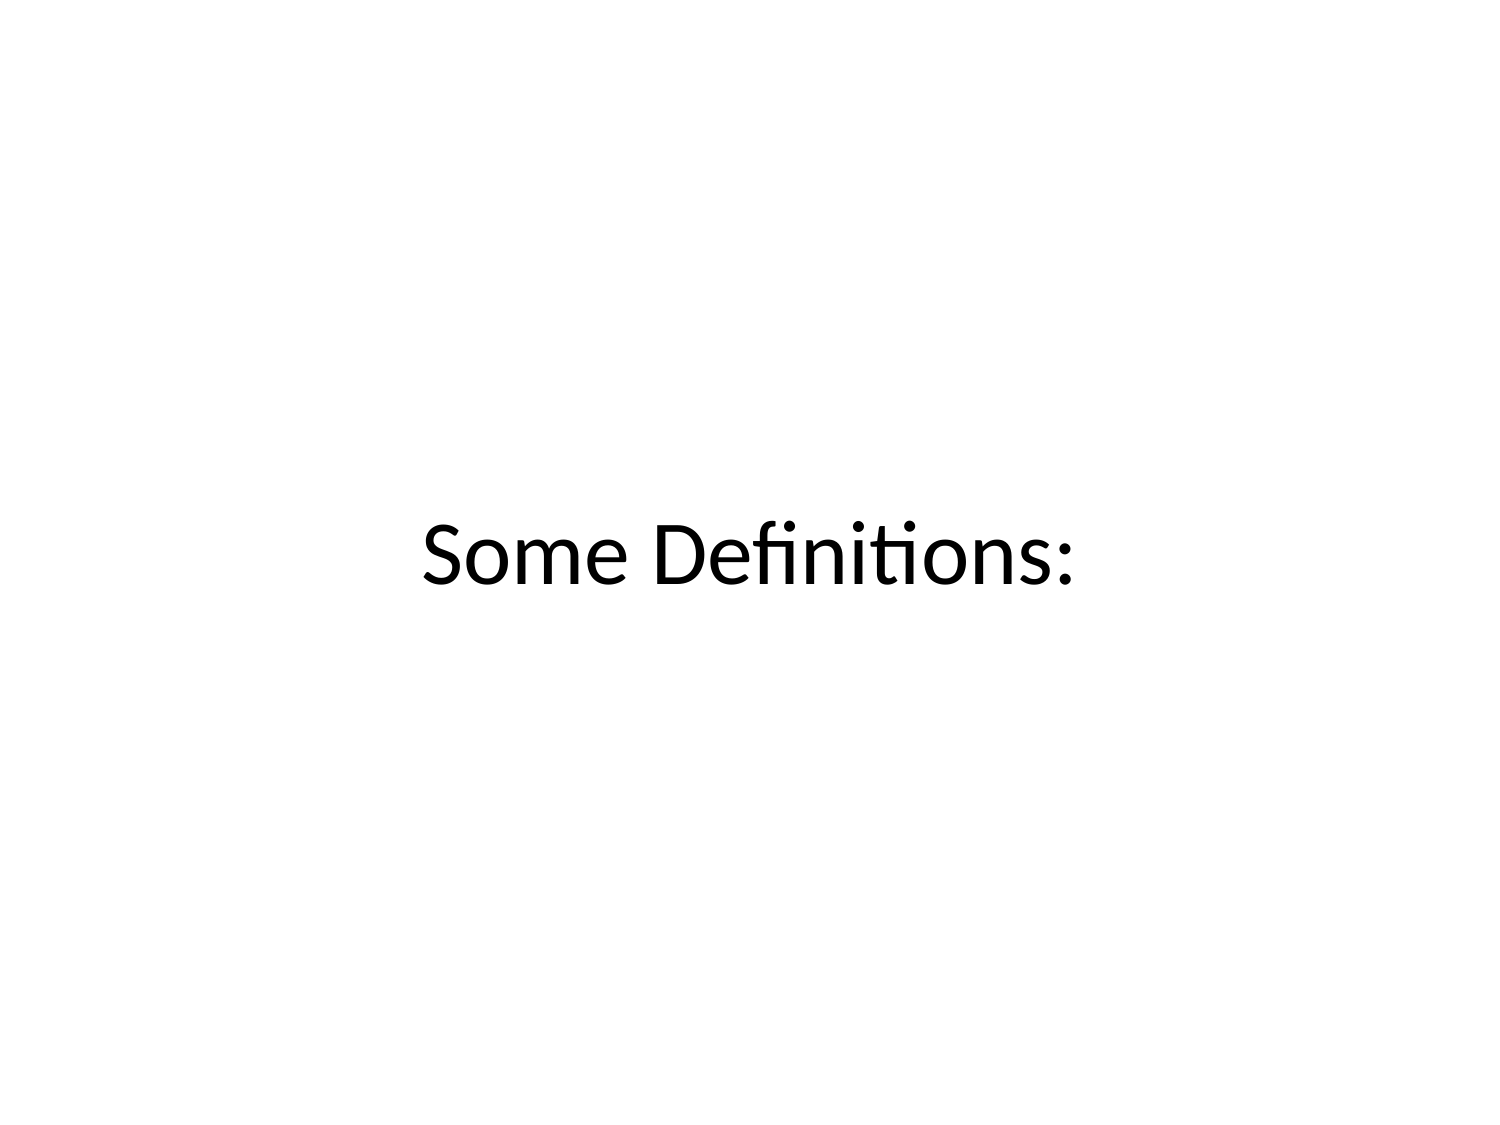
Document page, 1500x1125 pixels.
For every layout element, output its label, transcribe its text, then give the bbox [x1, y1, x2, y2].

title Some Definitions: [74, 44, 1426, 1051]
